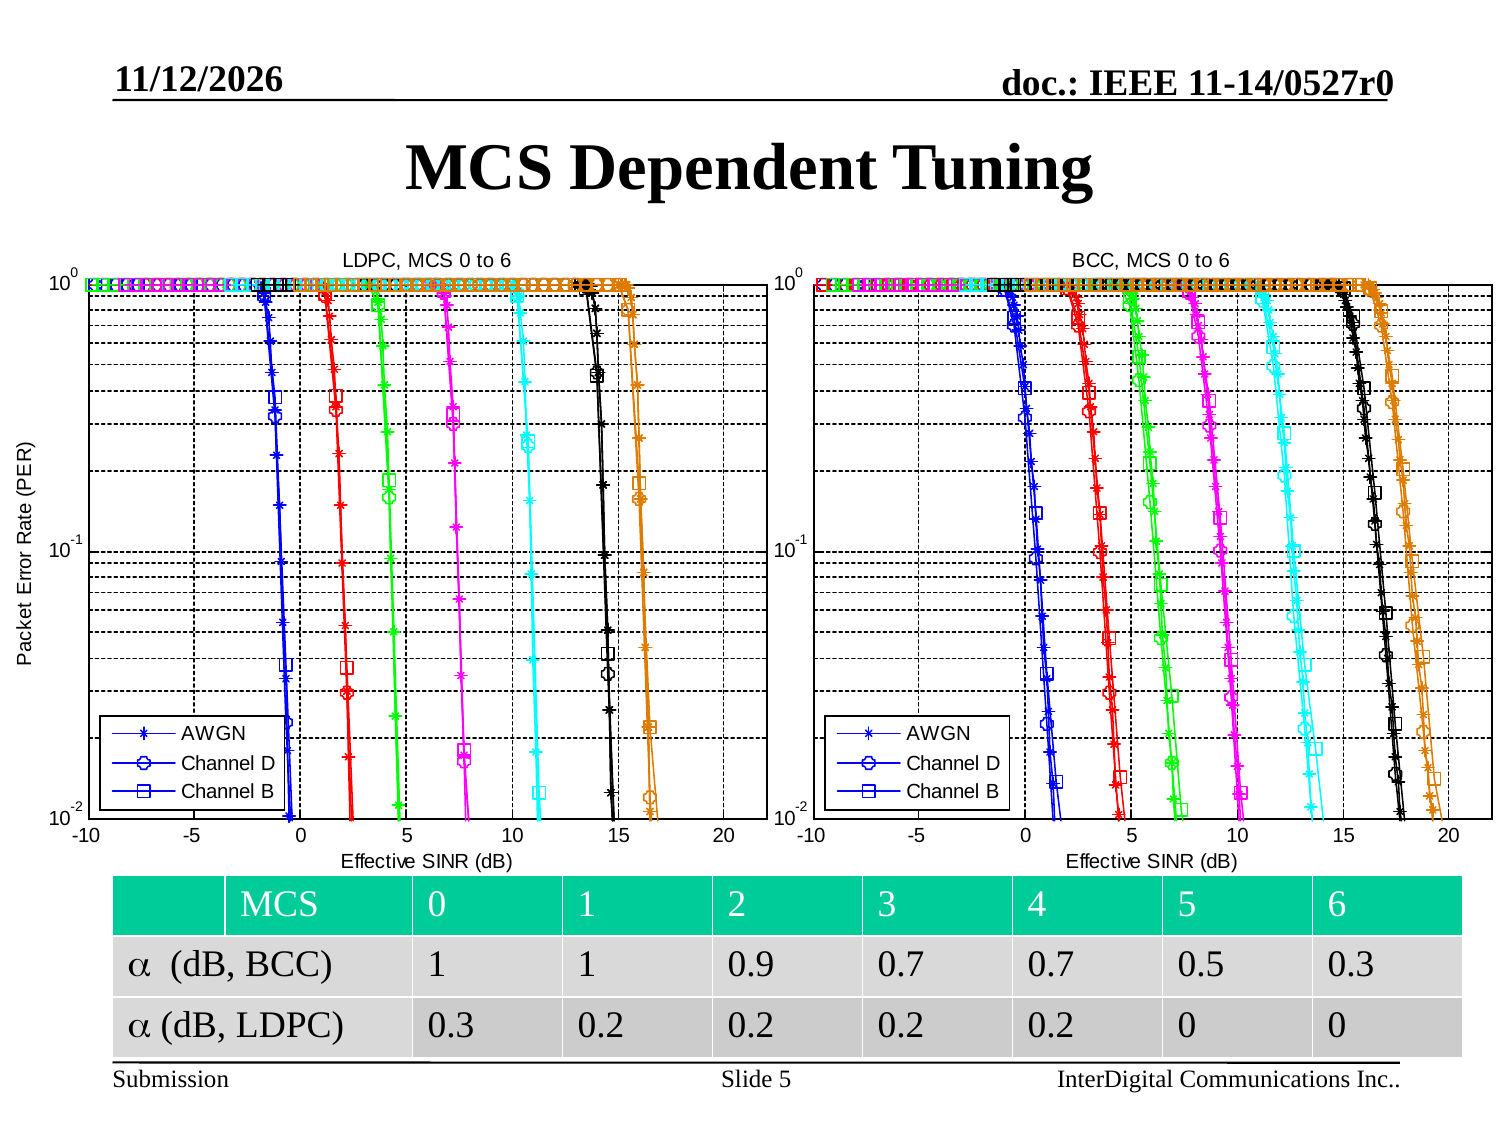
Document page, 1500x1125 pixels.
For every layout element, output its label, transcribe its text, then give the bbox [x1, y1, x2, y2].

picture [0, 234, 1500, 892]
table_header [113, 901, 224, 935]
table_cell 0.2 [563, 998, 712, 1057]
table_header 1 [563, 901, 712, 935]
table_cell a (dB, LDPC) [113, 998, 412, 1057]
table_header 5 [1163, 901, 1312, 935]
table_header 2 [713, 901, 862, 935]
table_cell 0.2 [863, 998, 1012, 1057]
slide_number Slide 5 [712, 1061, 800, 1123]
table_header MCS [226, 901, 412, 935]
table_cell 0.5 [1163, 937, 1312, 996]
table_cell 1 [413, 937, 562, 996]
title MCS Dependent Tuning [112, 112, 1388, 213]
table_header 4 [1013, 901, 1162, 935]
table_header 6 [1313, 901, 1462, 935]
table_cell 0.9 [713, 937, 862, 996]
table_cell a (dB, BCC) [113, 937, 412, 996]
footer InterDigital Communications Inc.. [878, 1061, 1402, 1093]
table_header 3 [863, 901, 1012, 935]
table_cell 0.2 [713, 998, 862, 1057]
table_cell 0.7 [863, 937, 1012, 996]
table_cell 1 [563, 937, 712, 996]
table_cell 0 [1313, 998, 1462, 1057]
table_cell 0.3 [1313, 937, 1462, 996]
table_cell 0 [1163, 998, 1312, 1057]
table_header 0 [413, 901, 562, 935]
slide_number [114, 54, 423, 100]
table_cell 0.3 [413, 998, 562, 1057]
table_cell 0.7 [1013, 937, 1162, 996]
table_cell 0.2 [1013, 998, 1162, 1057]
